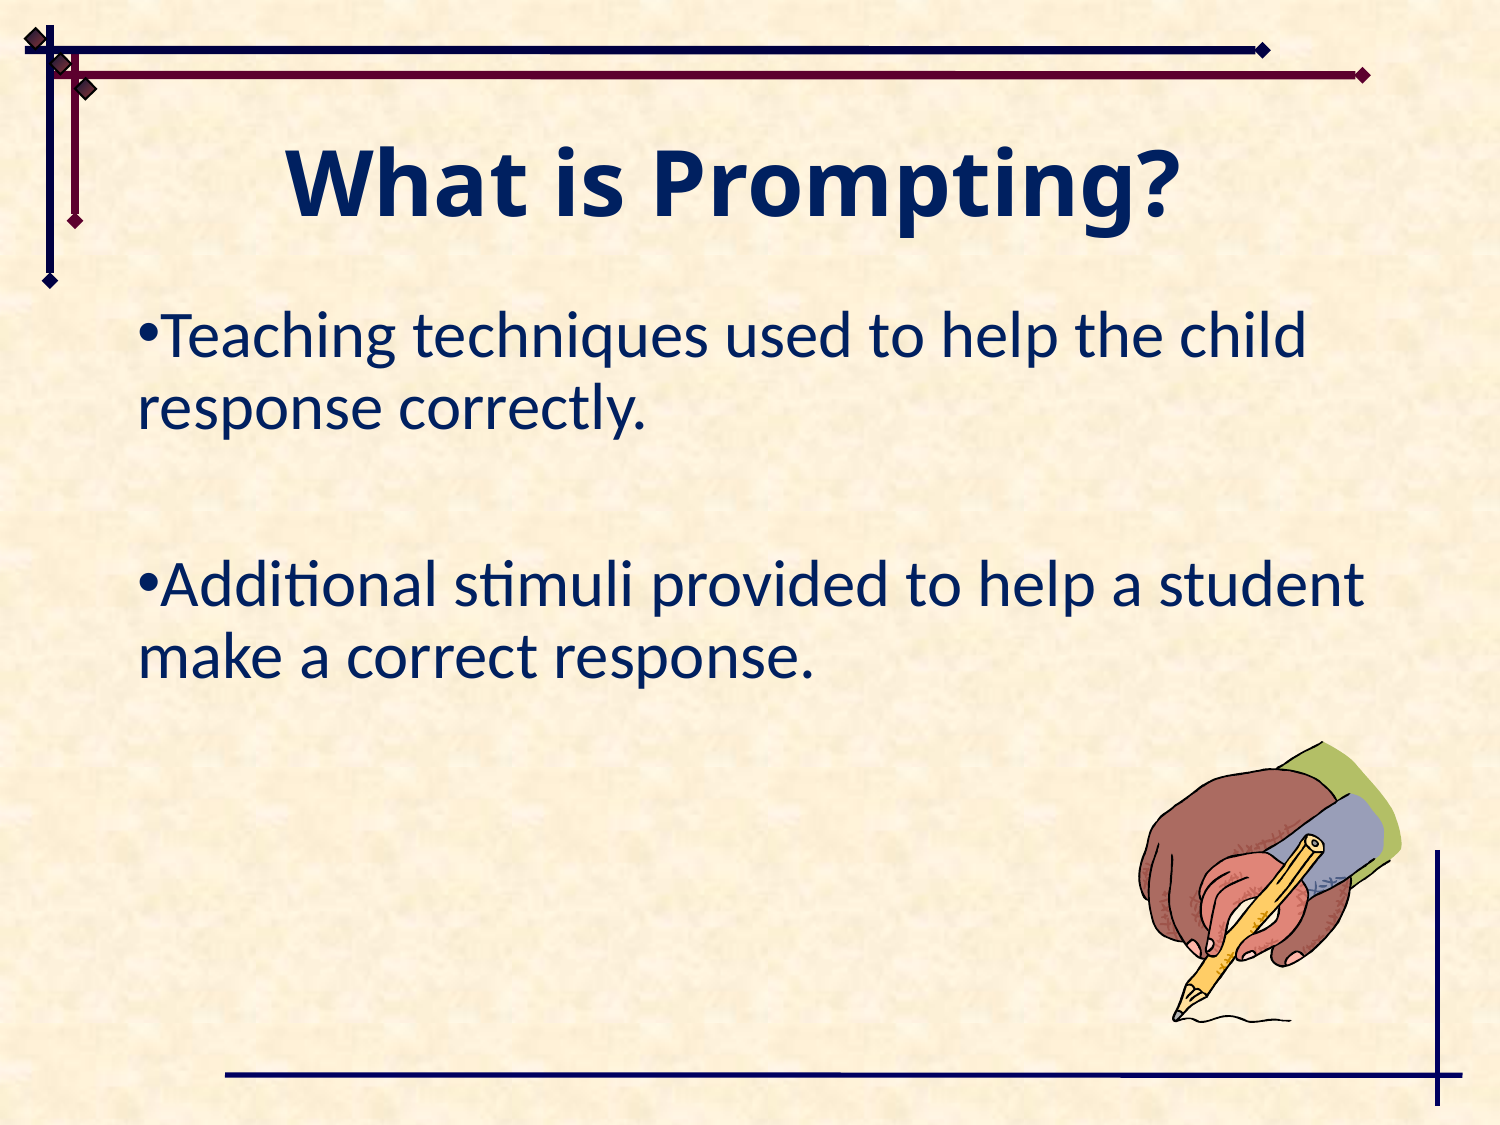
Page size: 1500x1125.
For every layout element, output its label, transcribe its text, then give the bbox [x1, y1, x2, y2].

text_box What is Prompting? [112, 124, 1355, 278]
text_box Teaching techniques used to help the child response correctly. Additional stimuli provided to help a student make a correct response. [137, 299, 1413, 965]
picture [0, 0, 1500, 1125]
